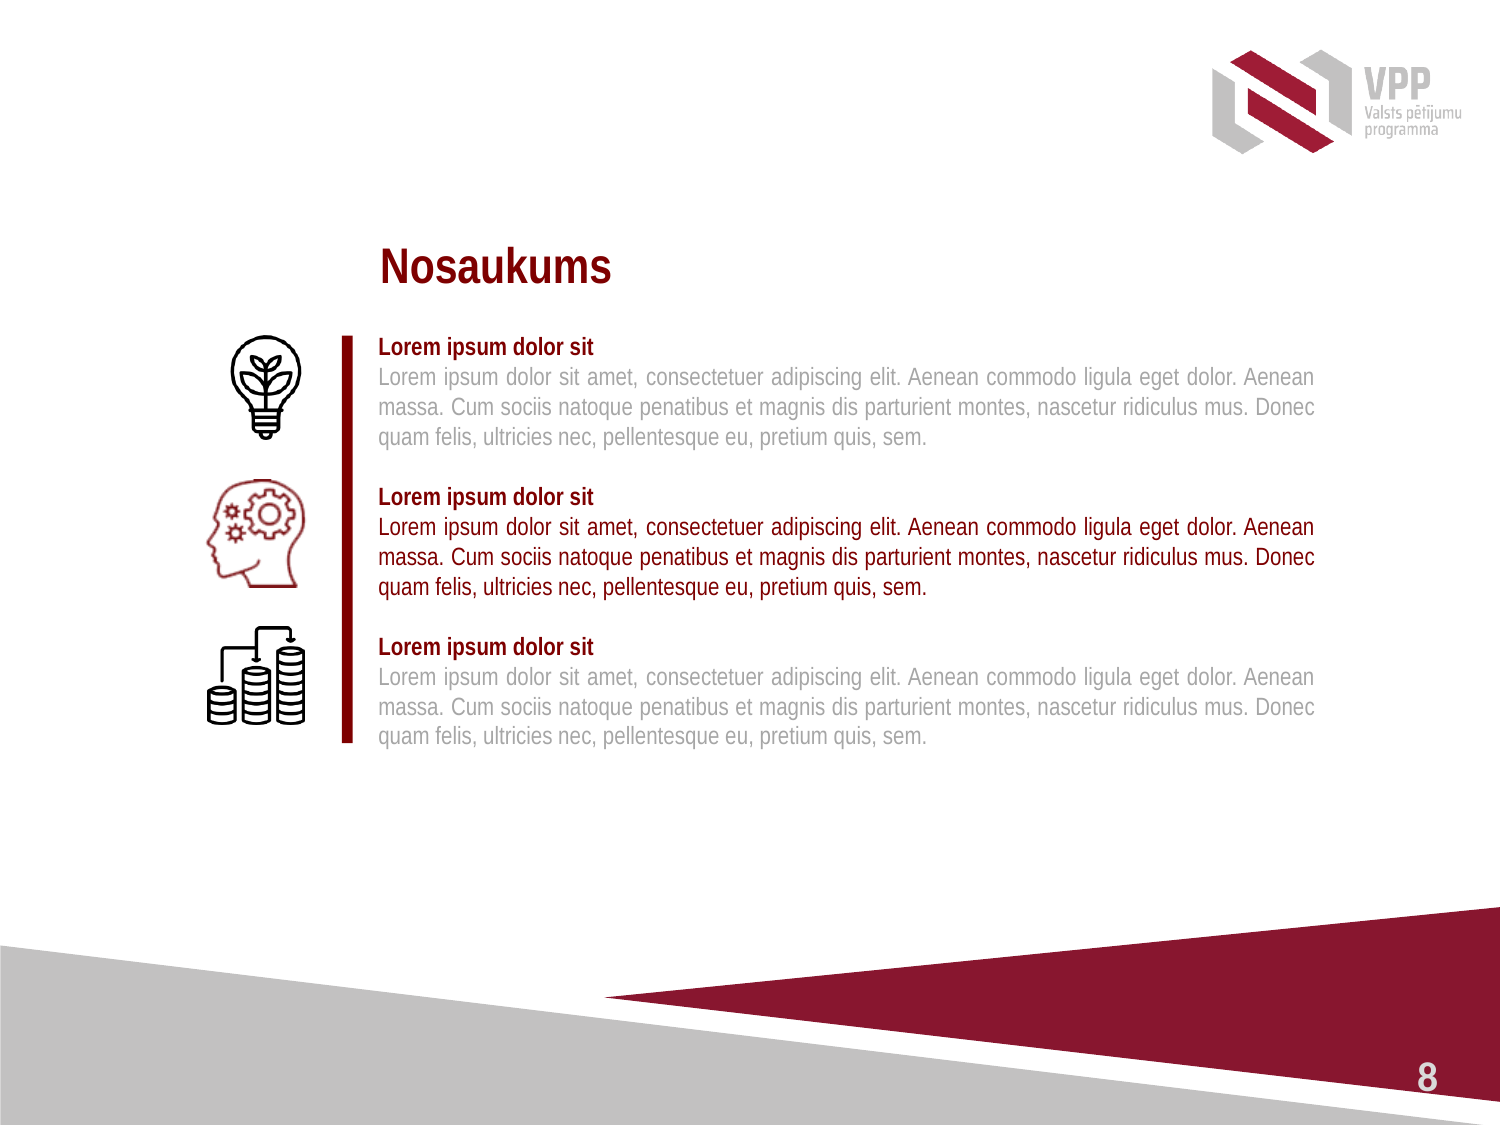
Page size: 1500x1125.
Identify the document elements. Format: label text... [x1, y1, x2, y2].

picture [1178, 26, 1493, 172]
picture [0, 907, 1500, 1125]
text_box Nosaukums [365, 225, 628, 301]
picture [212, 335, 318, 440]
picture [207, 626, 305, 725]
picture [201, 479, 311, 588]
text_box [341, 335, 354, 744]
text_box Lorem ipsum dolor sit Lorem ipsum dolor sit amet, consectetuer adipiscing elit. Aenean commodo ligula eget dolor. Aenean massa. Cum sociis natoque penatibus et magnis dis parturient montes, nascetur ridiculus mus. Donec quam felis, ultricies nec, pellentesque eu, pretium quis, sem. Lorem ipsum dolor sit Lorem ipsum dolor sit amet, consectetuer adipiscing elit. Aenean commodo ligula eget dolor. Aenean massa. Cum sociis natoque penatibus et magnis dis parturient montes, nascetur ridiculus mus. Donec quam felis, ultricies nec, pellentesque eu, pretium quis, sem. Lorem ipsum dolor sit Lorem ipsum dolor sit amet, consectetuer adipiscing elit. Aenean commodo ligula eget dolor. Aenean massa. Cum sociis natoque penatibus et magnis dis parturient montes, nascetur ridiculus mus. Donec quam felis, ultricies nec, pellentesque eu, pretium quis, sem. [363, 323, 1333, 823]
